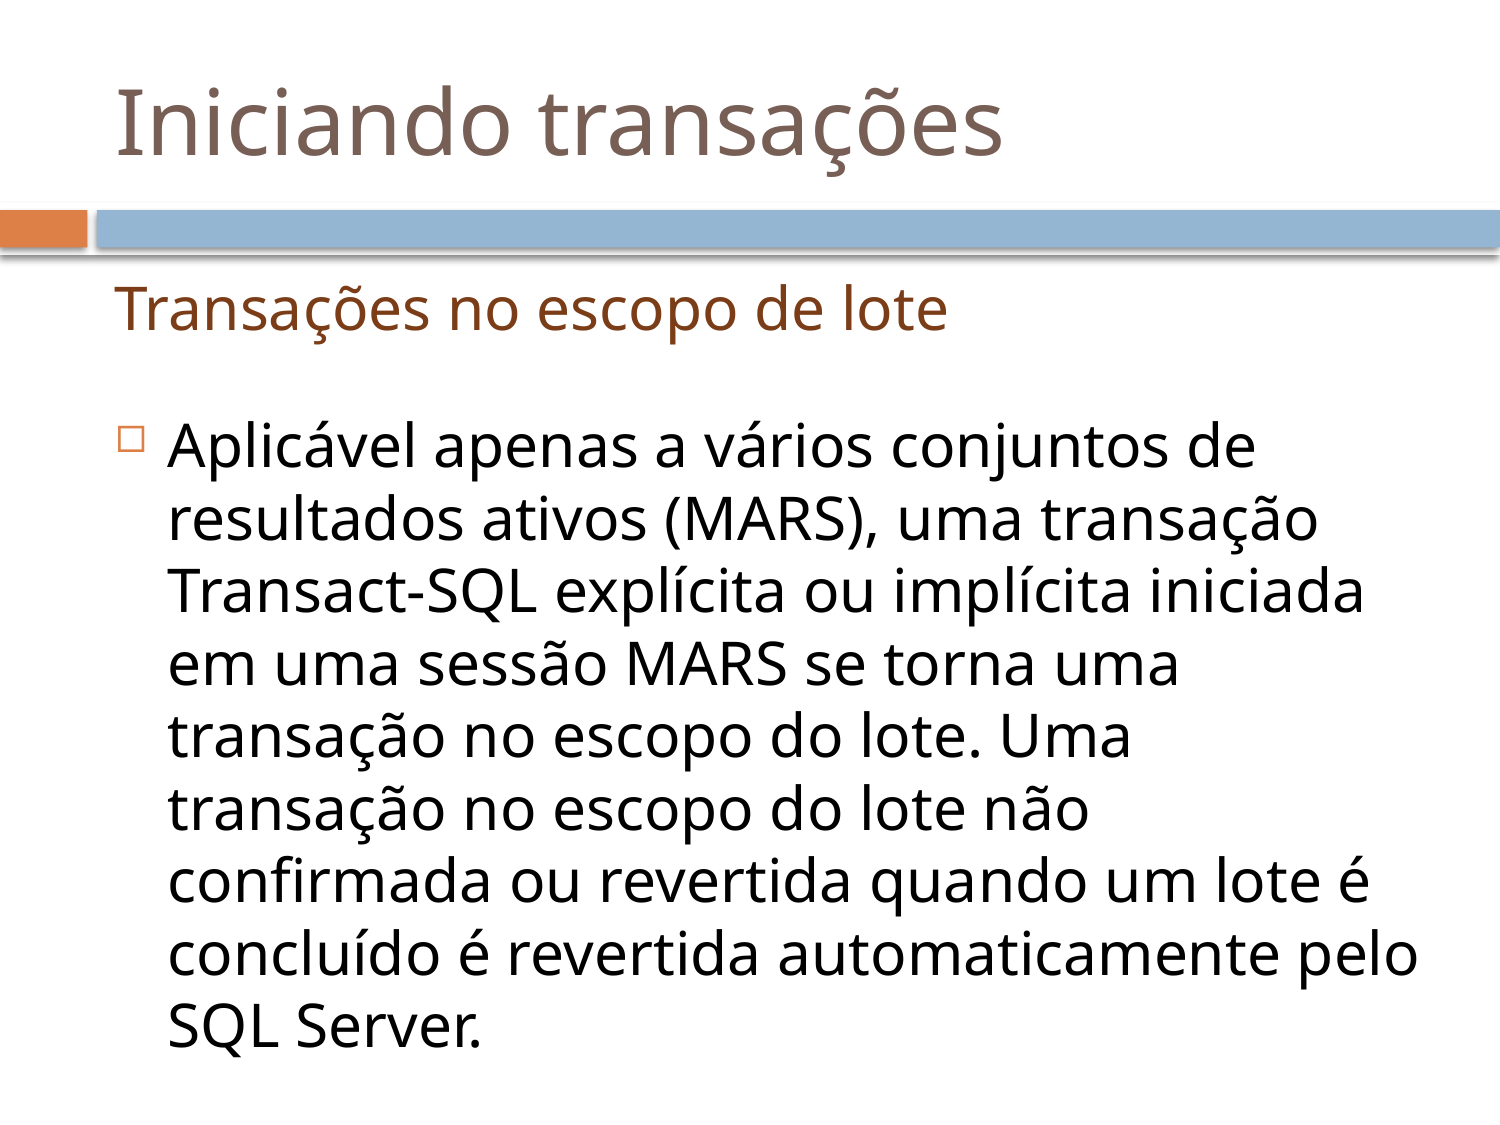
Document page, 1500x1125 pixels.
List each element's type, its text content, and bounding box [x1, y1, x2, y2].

title Iniciando transações [100, 37, 1438, 200]
text_box Transações no escopo de lote [99, 262, 1438, 350]
list Aplicável apenas a vários conjuntos de resultados ativos (MARS), uma transação Transact-SQL explícita ou implícita iniciada em uma sessão MARS se torna uma transação no escopo do lote. Uma transação no escopo do lote não confirmada ou revertida quando um lote é concluído é revertida automaticamente pelo SQL Server. [100, 399, 1438, 1075]
